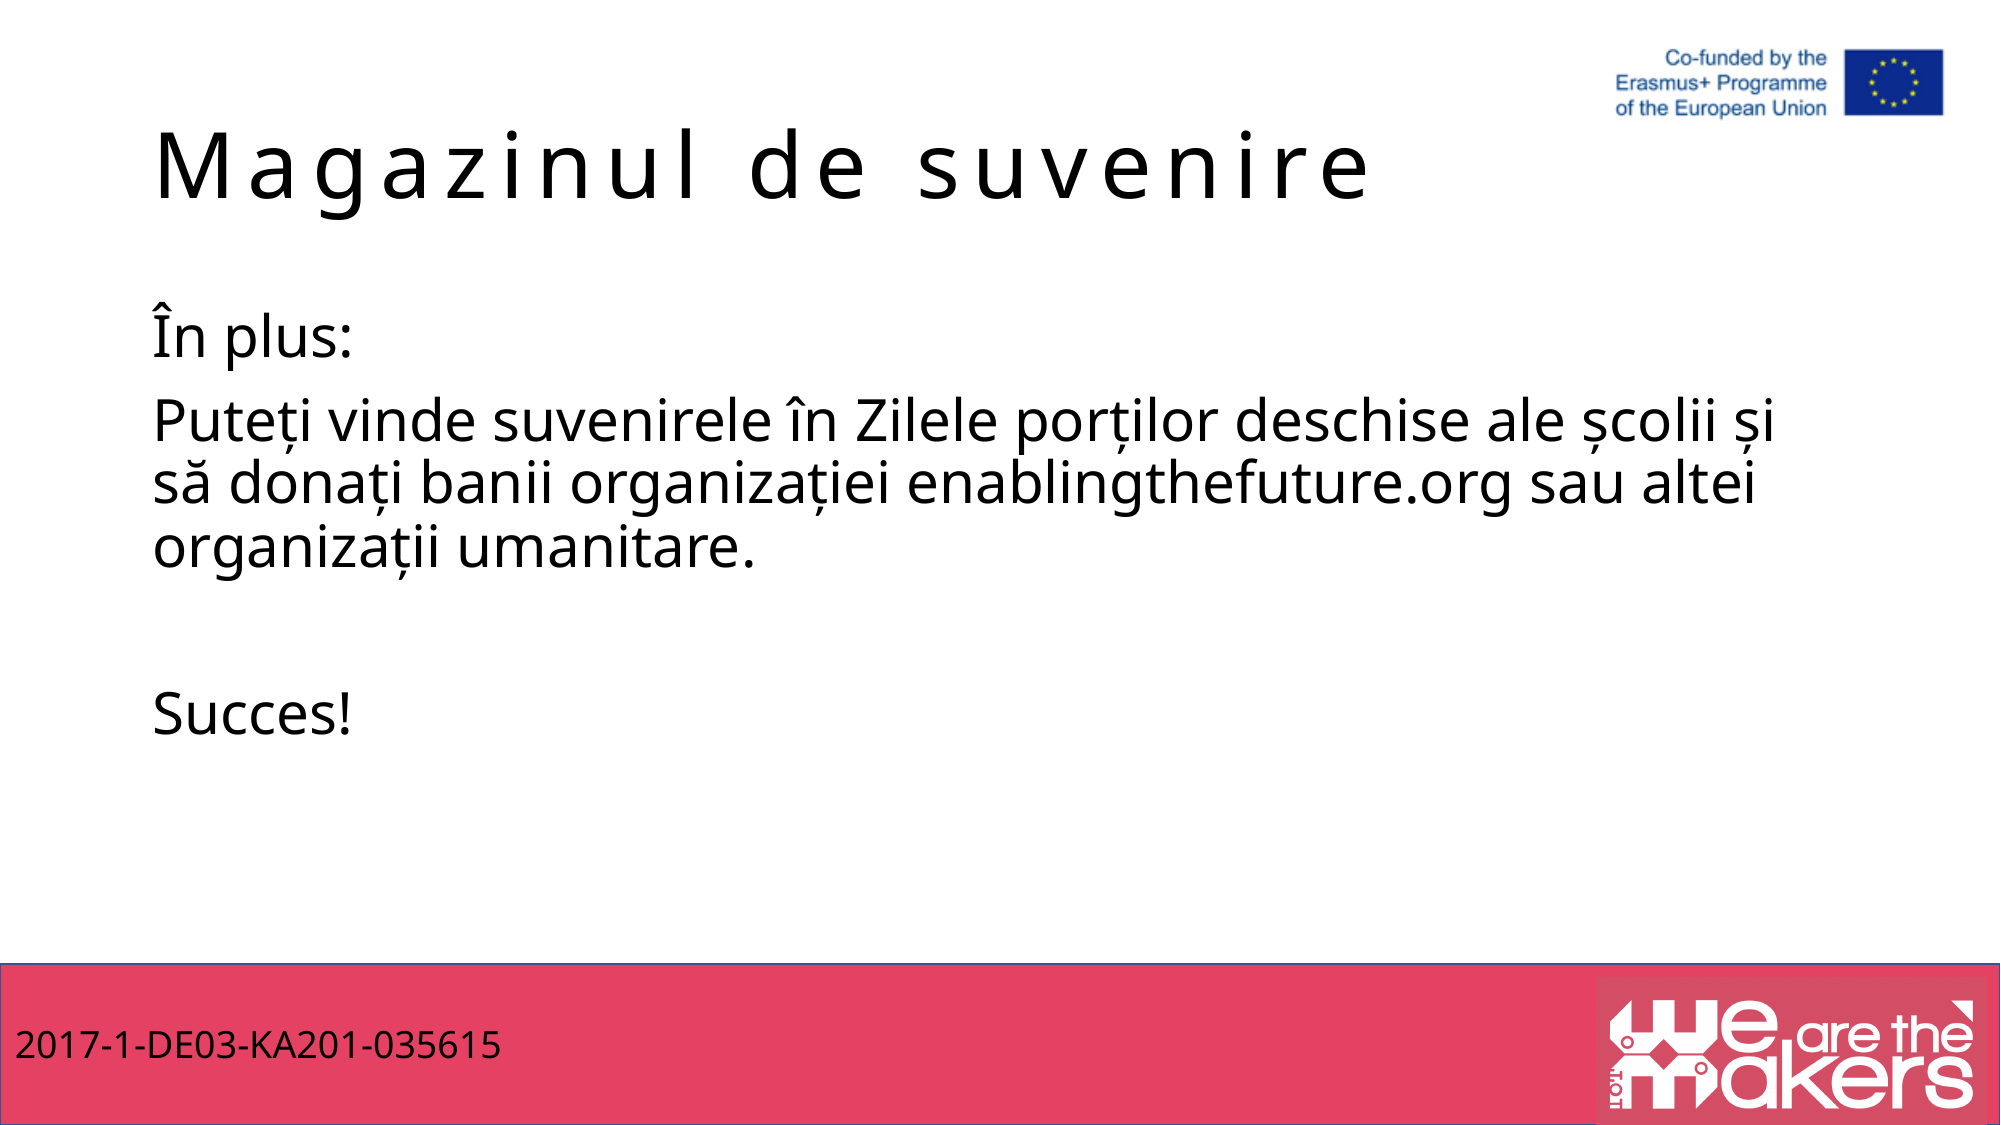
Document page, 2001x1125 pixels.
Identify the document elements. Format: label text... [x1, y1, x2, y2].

list În plus: Puteți vinde suvenirele în Zilele porților deschise ale școlii și să donați banii organizației enablingthefuture.org sau altei organizații umanitare. Succes! [137, 299, 1863, 963]
text_box 2017-1-DE03-KA201-035615 [0, 1013, 581, 1074]
title Magazinul de suvenire [137, 59, 1863, 278]
text_box [500, 509, 1500, 615]
picture [1596, 977, 1987, 1125]
text_box [0, 963, 2000, 1125]
picture [1596, 30, 1961, 136]
